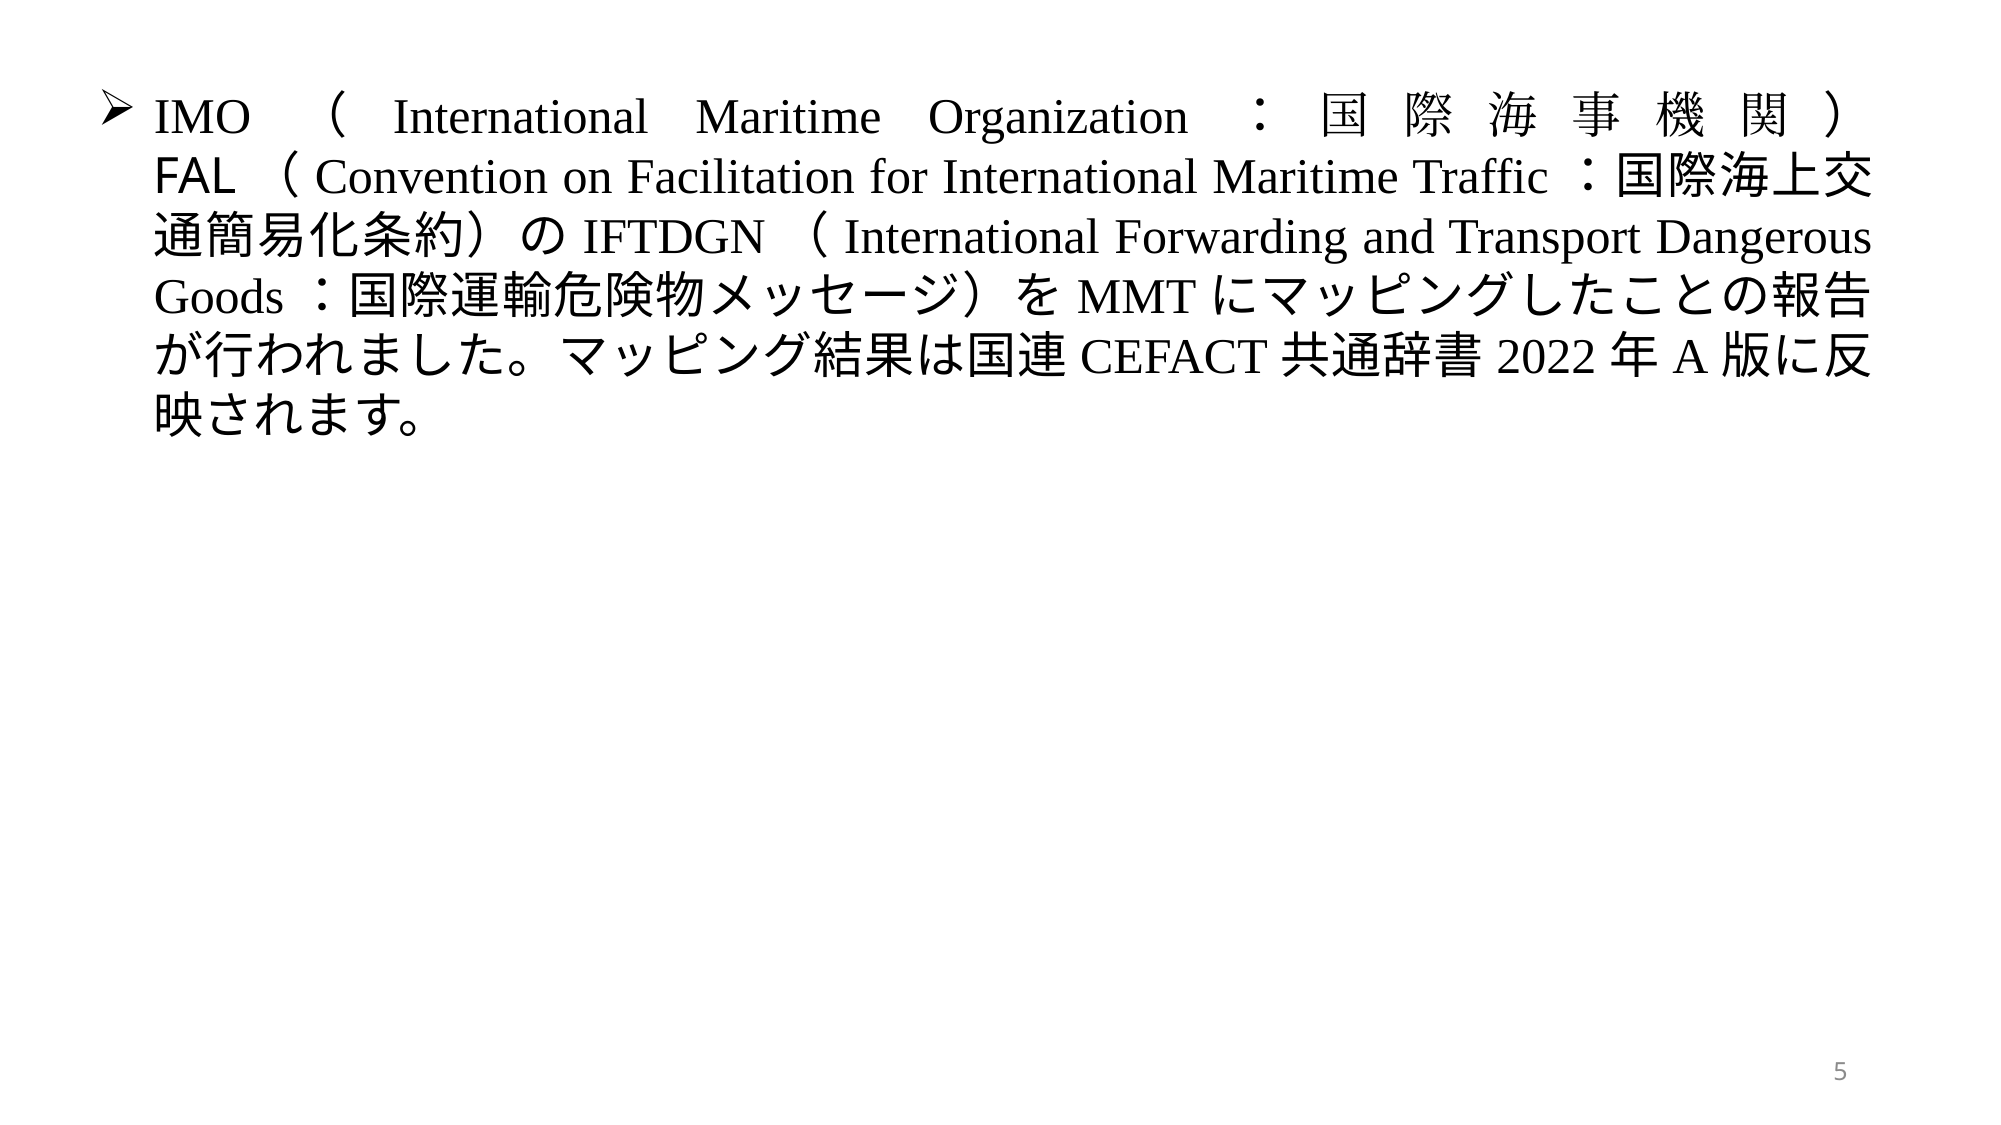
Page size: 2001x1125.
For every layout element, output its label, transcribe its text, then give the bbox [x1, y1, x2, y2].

text_box IMO（International Maritime Organization：国際海事機関） FAL（Convention on Facilitation for International Maritime Traffic：国際海上交通簡易化条約）のIFTDGN（International Forwarding and Transport Dangerous Goods：国際運輸危険物メッセージ）をMMTにマッピングしたことの報告が行われました。マッピング結果は国連CEFACT共通辞書2022年A版に反映されます。 [82, 75, 1888, 451]
slide_number 5 [1412, 1042, 1863, 1103]
